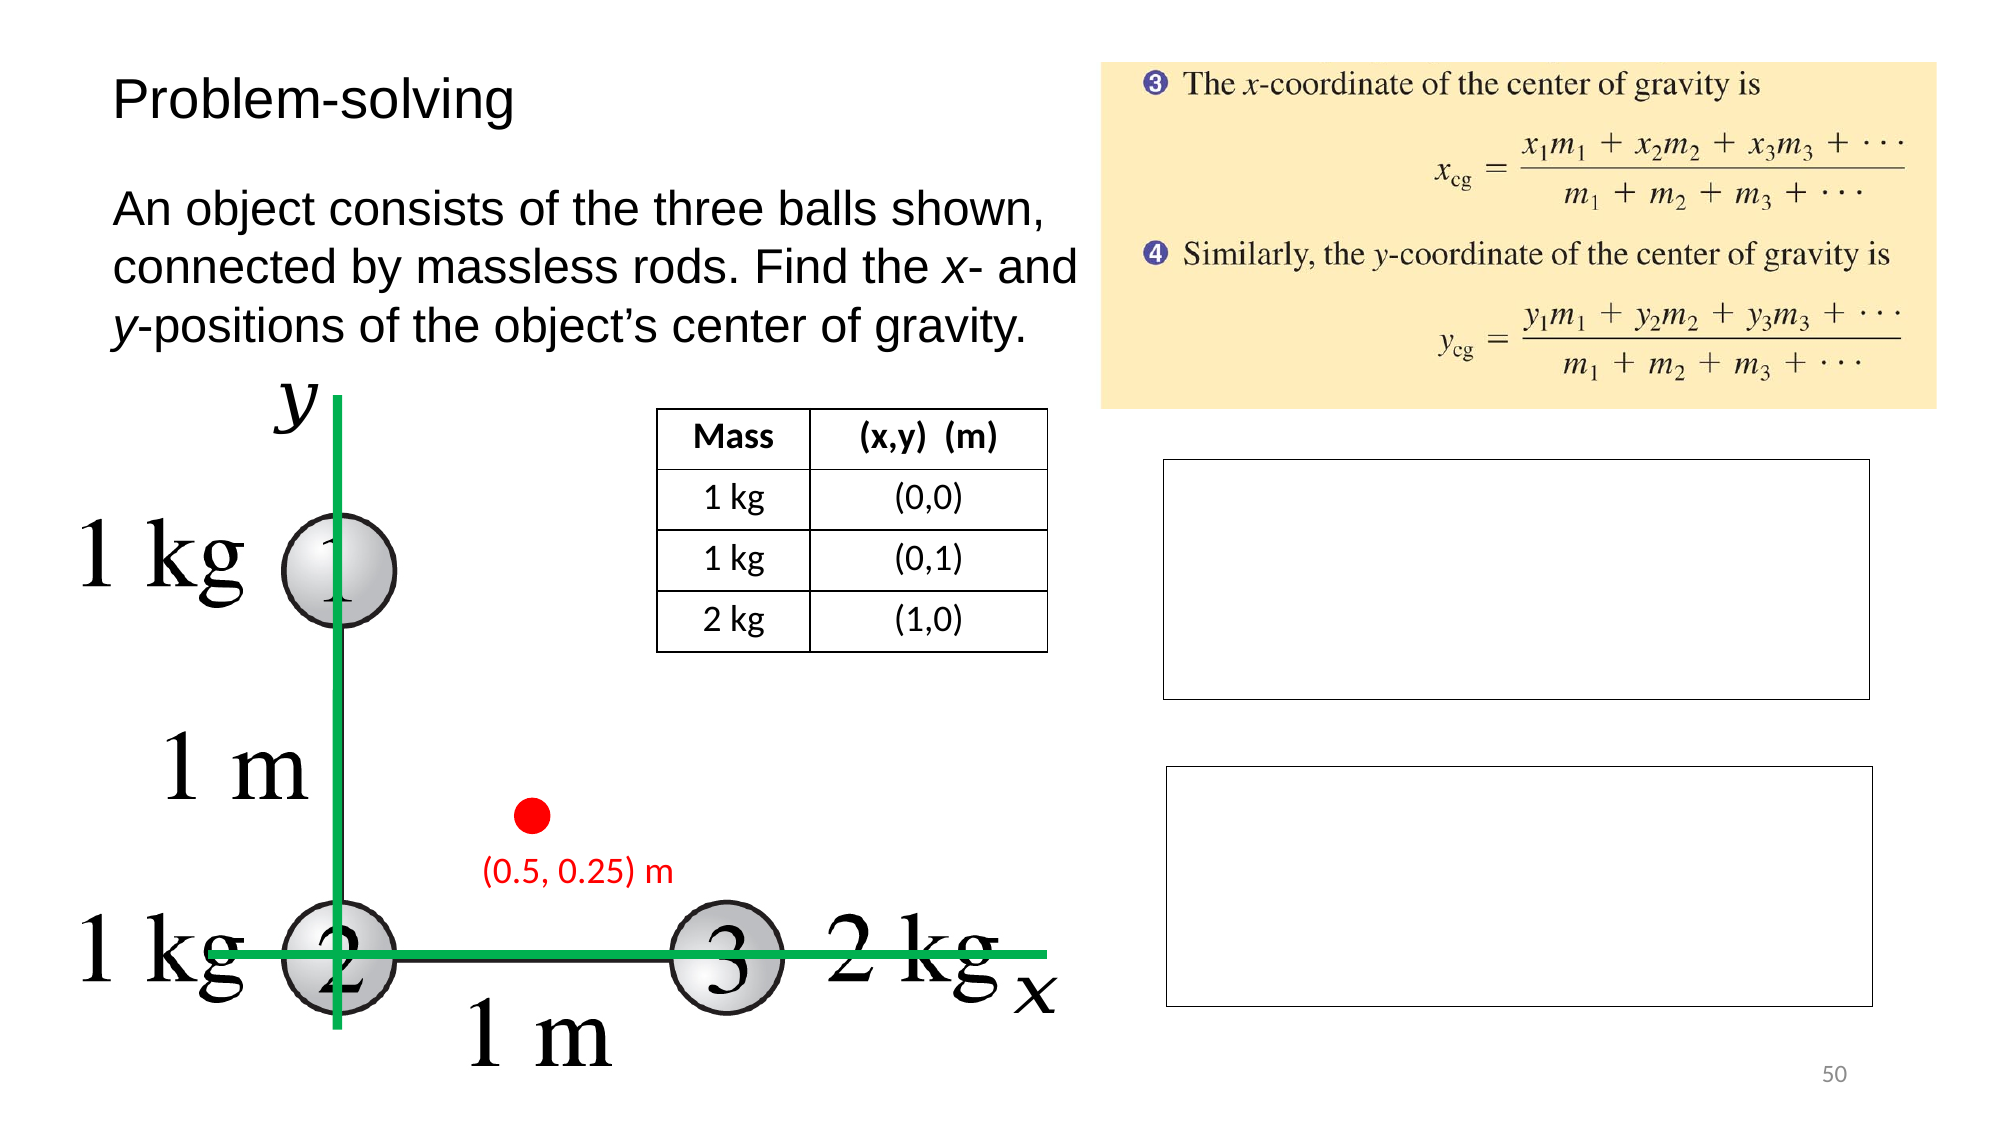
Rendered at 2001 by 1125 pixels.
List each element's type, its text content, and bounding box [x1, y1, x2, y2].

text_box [207, 359, 1062, 1030]
text_box An object consists of the three balls shown, connected by massless rods. Find the x- and y-positions of the object’s center of gravity. [112, 176, 1096, 393]
text_box Problem-solving [112, 62, 1096, 140]
slide_number 50 [1412, 1042, 1863, 1103]
picture [1096, 62, 1937, 409]
picture [75, 506, 1006, 1073]
